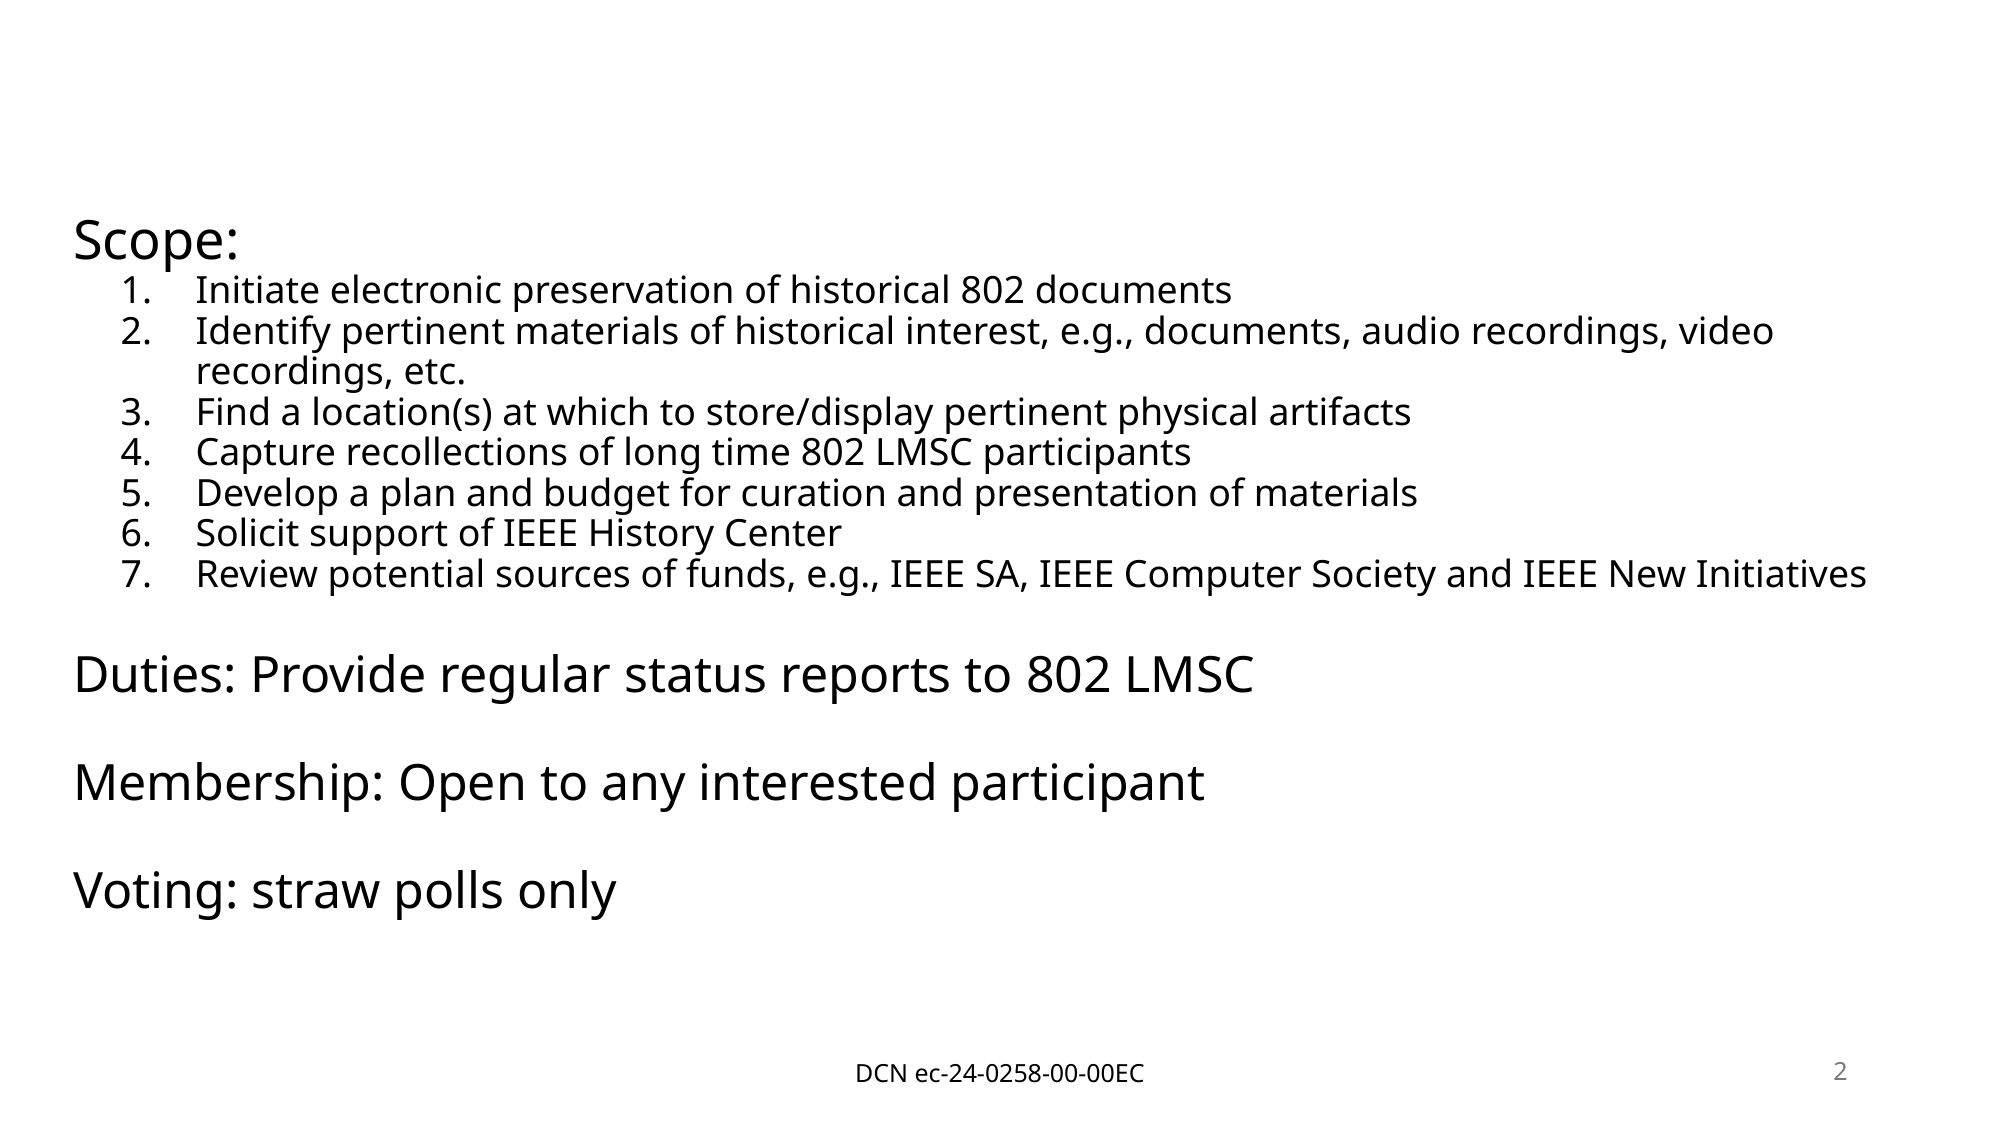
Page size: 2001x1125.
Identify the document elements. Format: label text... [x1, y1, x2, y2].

list Scope: Initiate electronic preservation of historical 802 documents Identify pertinent materials of historical interest, e.g., documents, audio recordings, video recordings, etc. Find a location(s) at which to store/display pertinent physical artifacts Capture recollections of long time 802 LMSC participants Develop a plan and budget for curation and presentation of materials Solicit support of IEEE History Center Review potential sources of funds, e.g., IEEE SA, IEEE Computer Society and IEEE New Initiatives Duties: Provide regular status reports to 802 LMSC Membership: Open to any interested participant Voting: straw polls only [58, 205, 1919, 1024]
slide_number 2 [1412, 1042, 1863, 1103]
footer DCN ec-24-0258-00-00EC [662, 1042, 1338, 1103]
